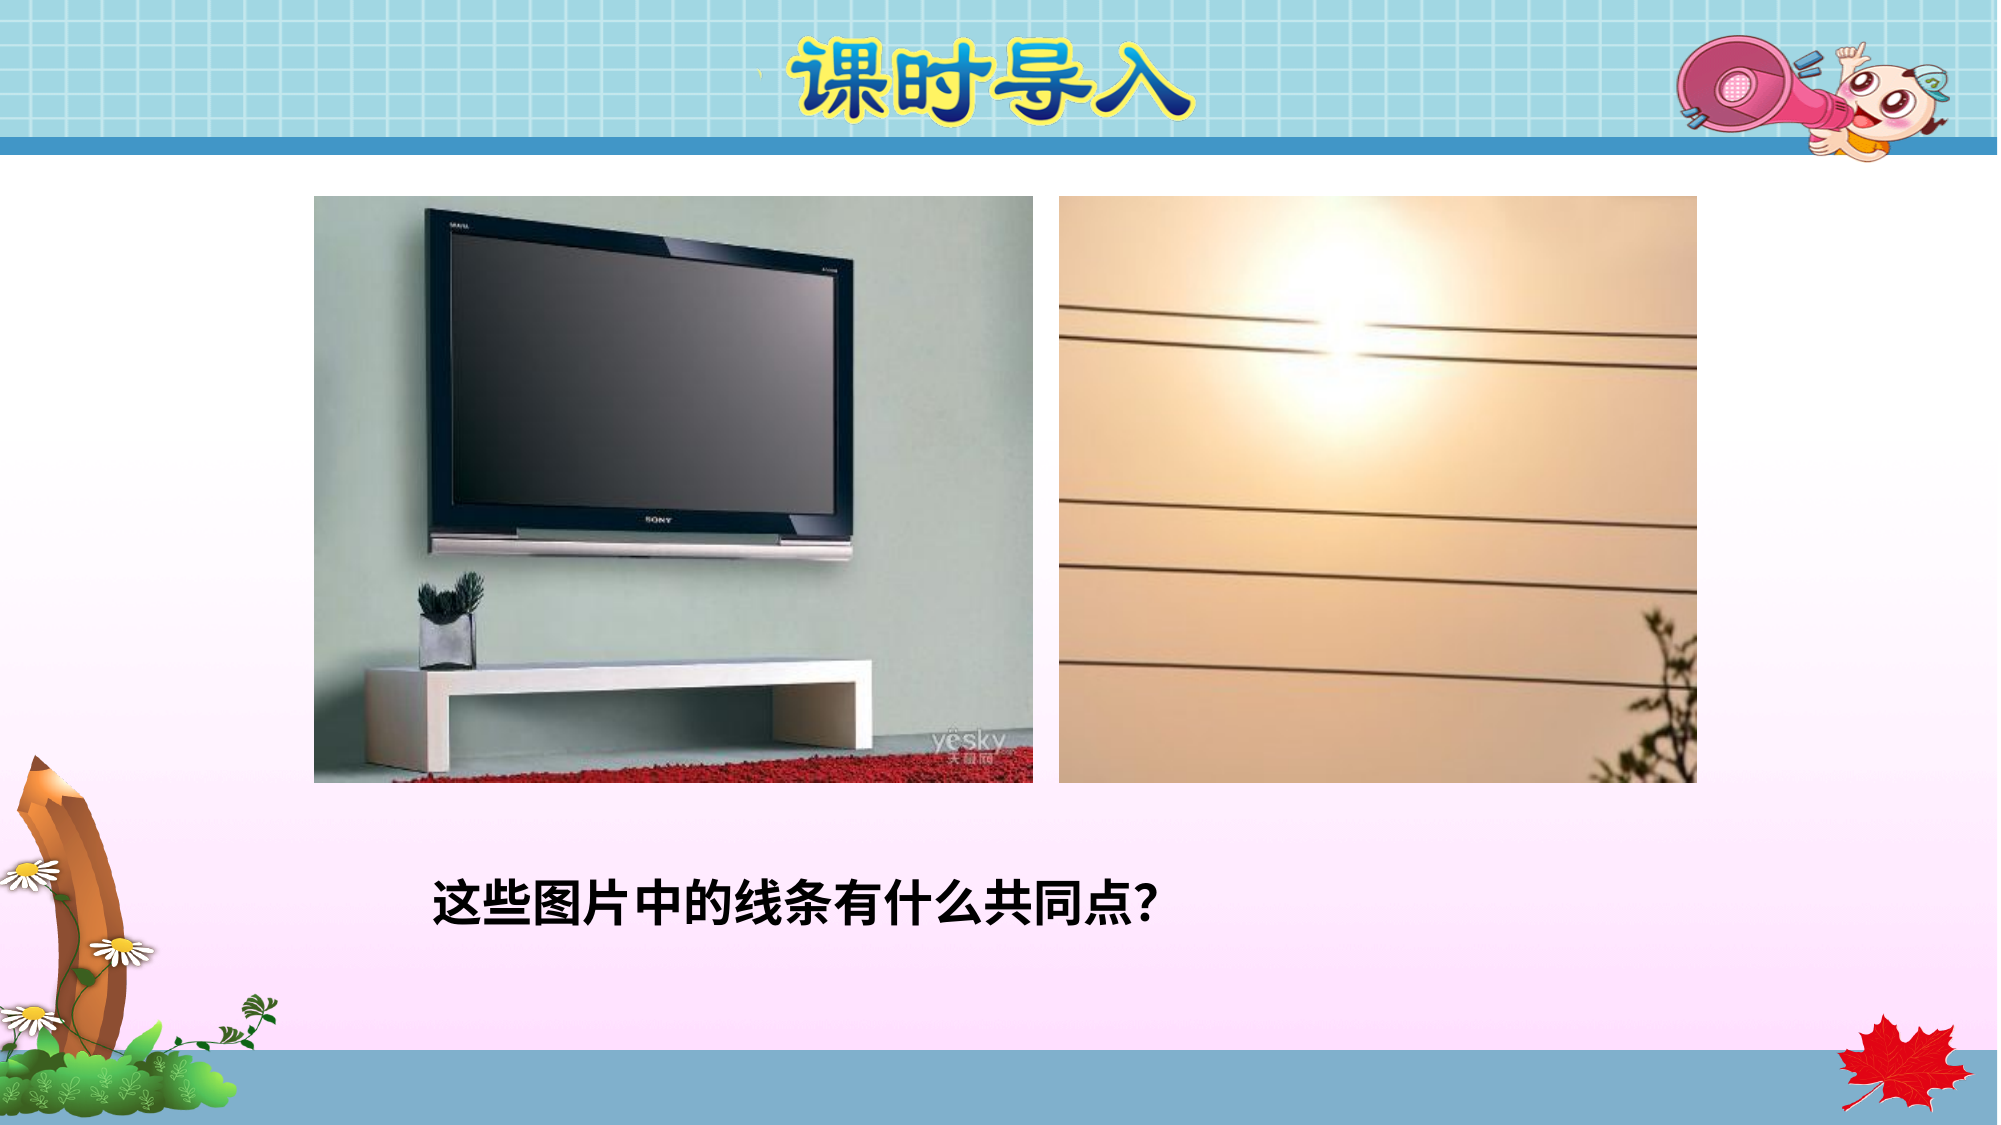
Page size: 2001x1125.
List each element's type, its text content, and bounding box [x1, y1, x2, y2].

text_box 这些图片中的线条有什么共同点？ [418, 834, 1600, 939]
picture [0, 0, 1998, 1125]
